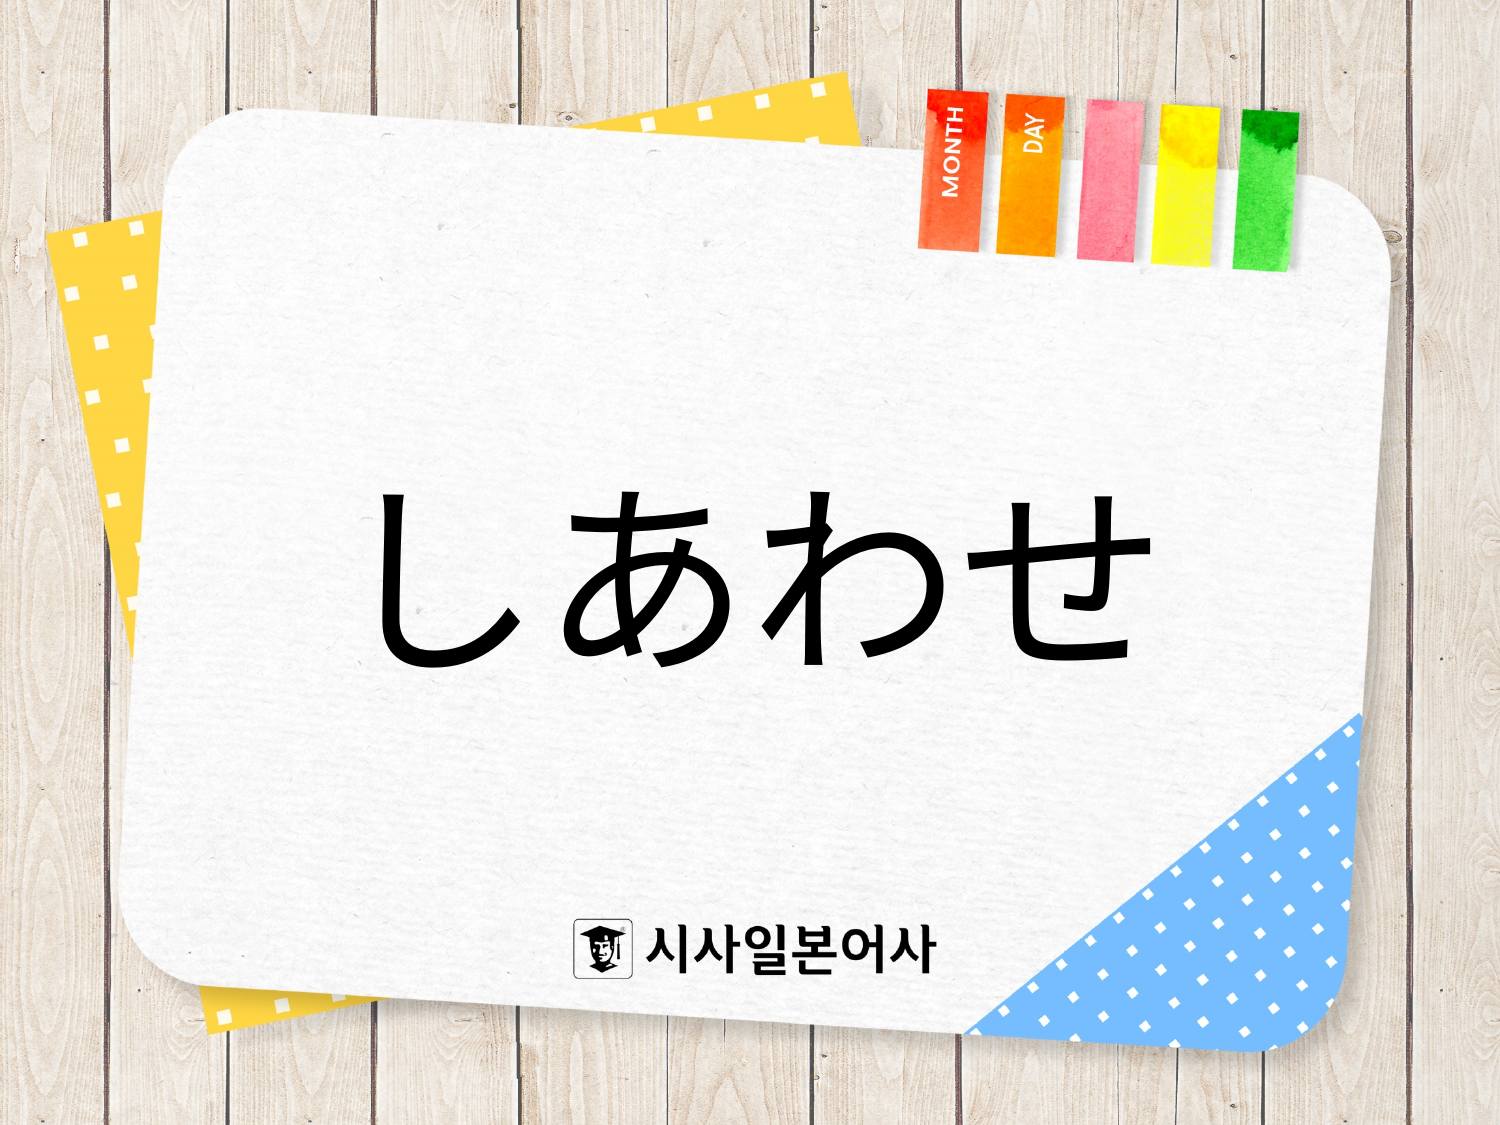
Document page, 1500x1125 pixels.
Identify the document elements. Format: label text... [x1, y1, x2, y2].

title しあわせ [75, 338, 1425, 811]
picture [0, 0, 1500, 1125]
